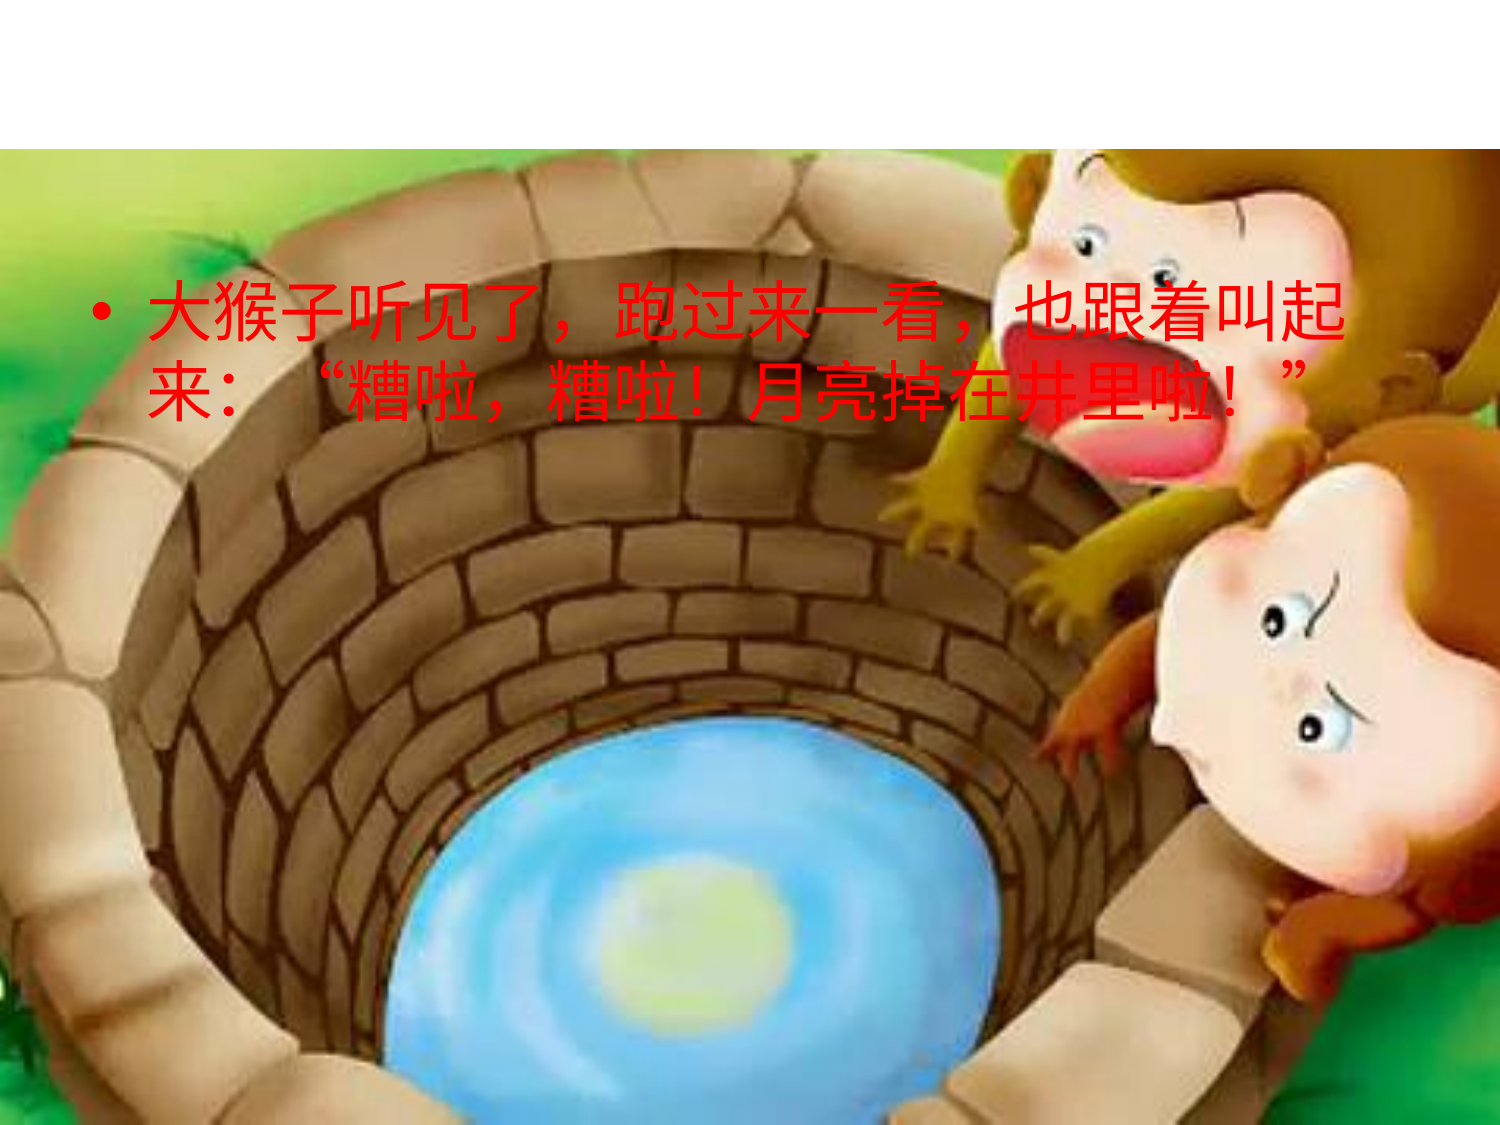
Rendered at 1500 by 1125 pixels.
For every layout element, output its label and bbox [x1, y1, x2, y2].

picture [0, 148, 1500, 1125]
